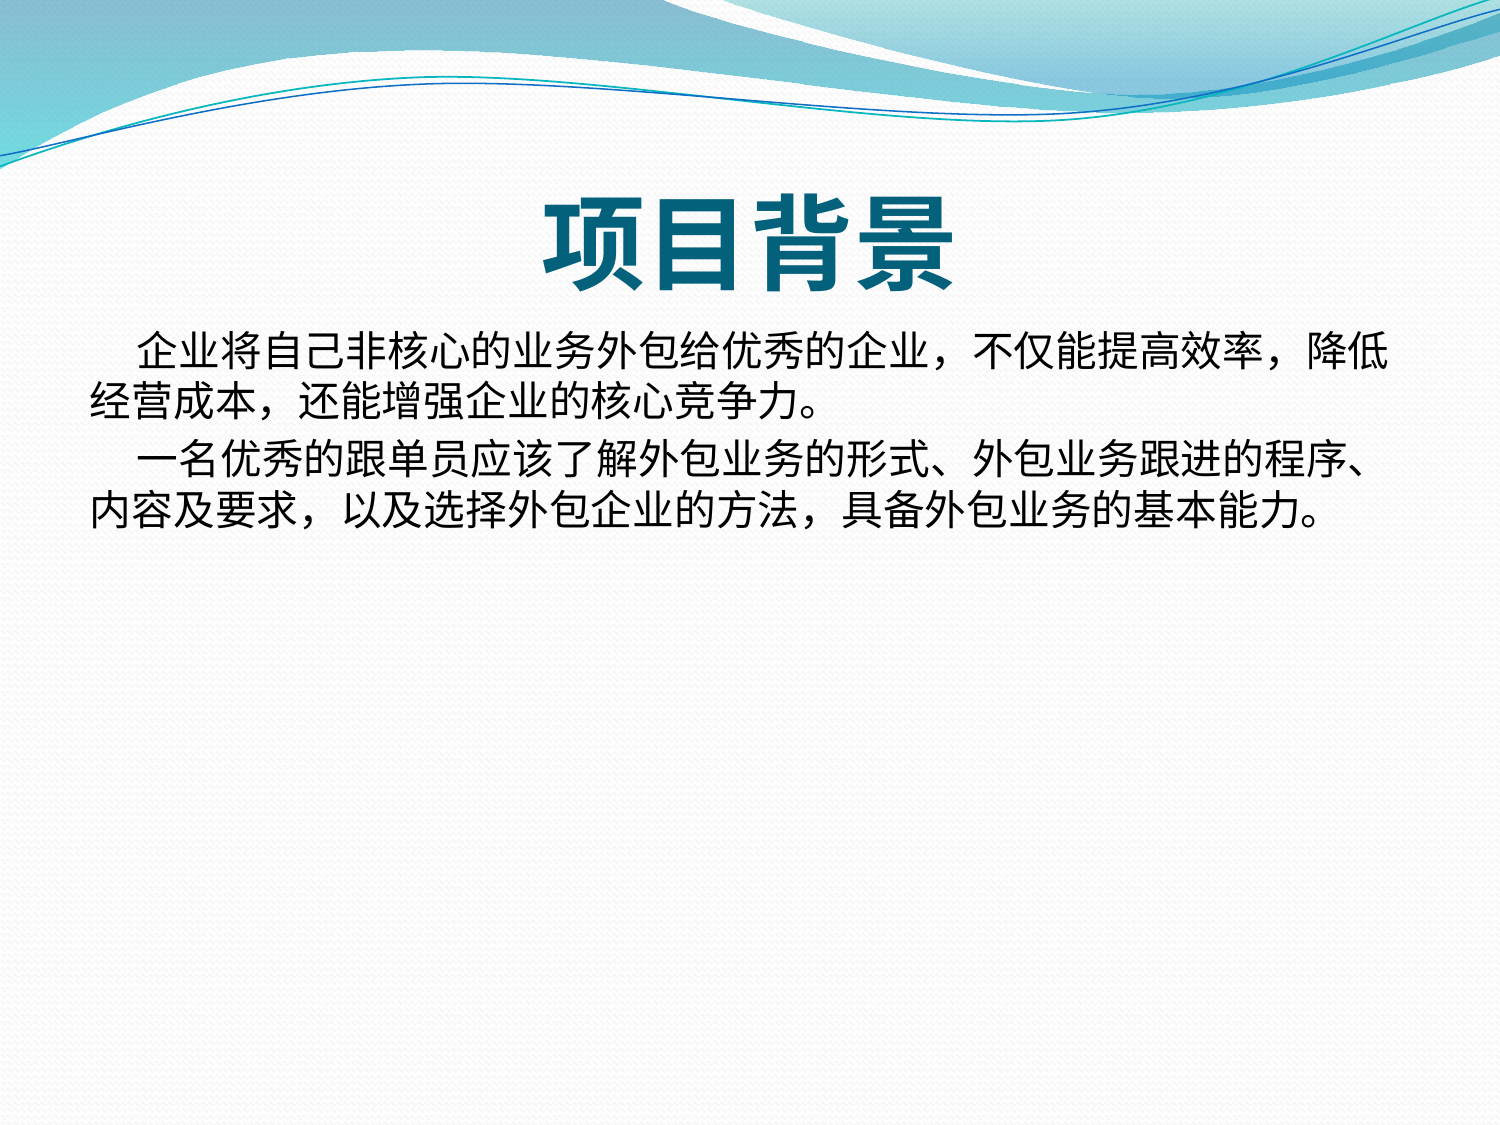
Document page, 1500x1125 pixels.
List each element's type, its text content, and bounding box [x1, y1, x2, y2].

list 企业将自己非核心的业务外包给优秀的企业，不仅能提高效率，降低经营成本，还能增强企业的核心竞争力。 一名优秀的跟单员应该了解外包业务的形式、外包业务跟进的程序、内容及要求，以及选择外包企业的方法，具备外包业务的基本能力。 [75, 317, 1425, 1038]
title 项目背景 [75, 115, 1425, 303]
